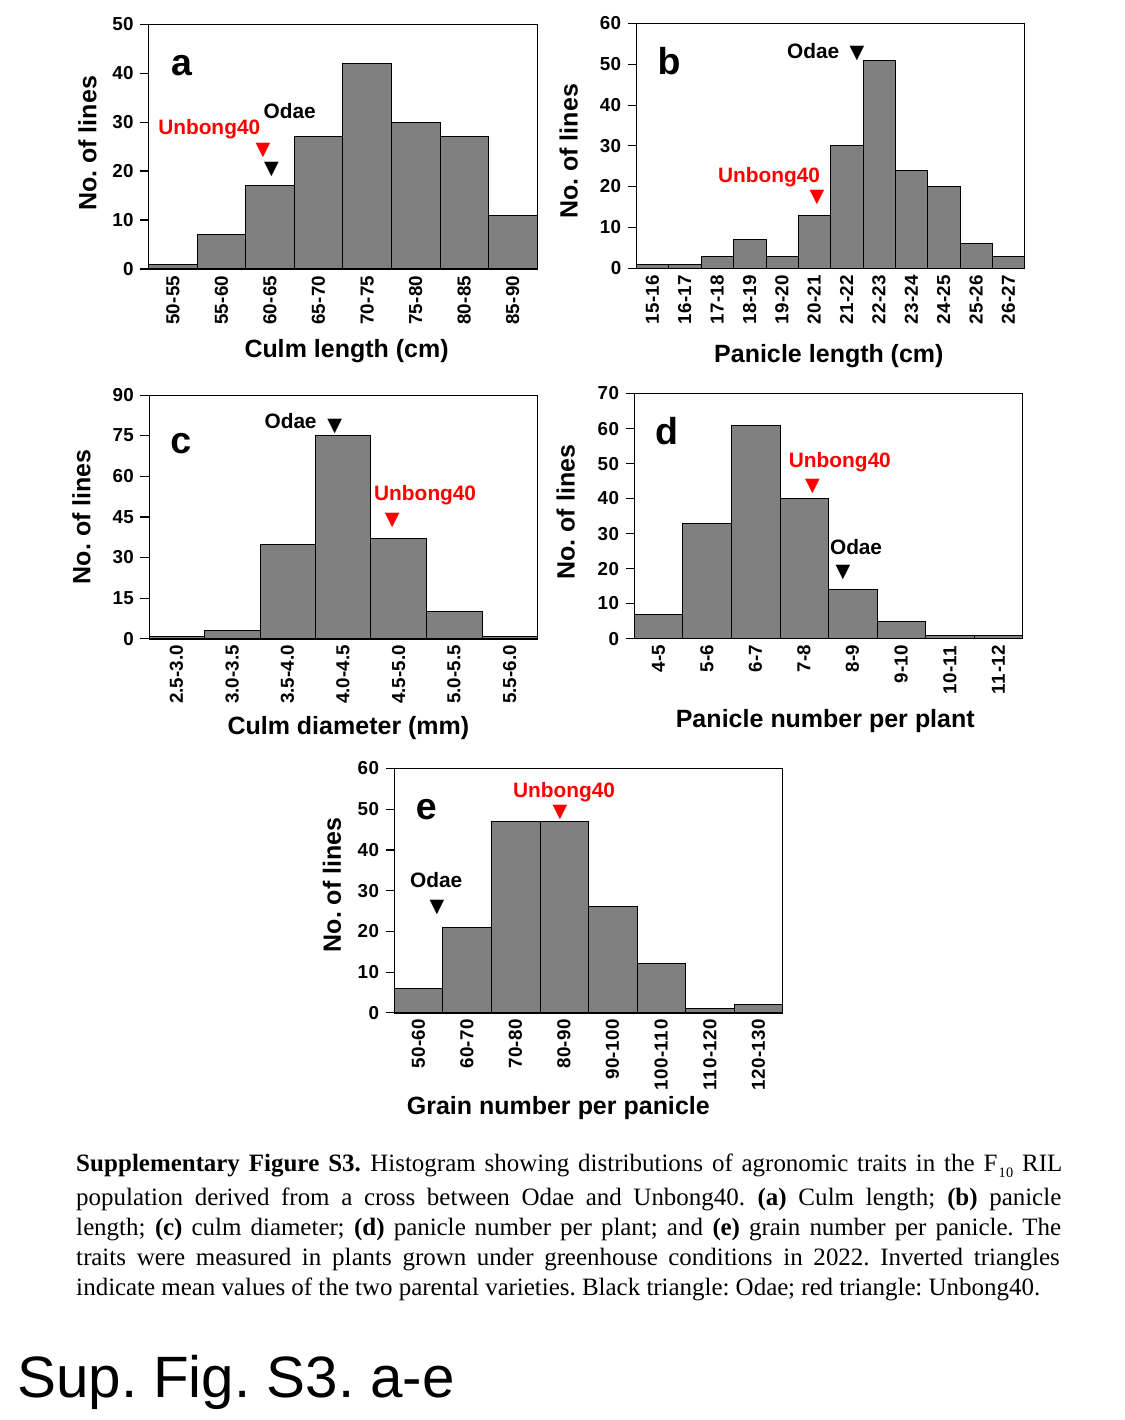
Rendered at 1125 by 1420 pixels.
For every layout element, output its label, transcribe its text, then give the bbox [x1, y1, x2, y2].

text_box Panicle length (cm) [699, 331, 959, 375]
text_box No. of lines [64, 61, 103, 226]
text_box Panicle number per plant [661, 702, 991, 740]
text_box No. of lines [547, 68, 590, 234]
chart [590, 5, 1034, 331]
text_box No. of lines [547, 429, 587, 595]
text_box Supplementary Figure S3. Histogram showing distributions of agronomic traits in the F10 RIL population derived from a cross between Odae and Unbong40. (a) Culm length; (b) panicle length; (c) culm diameter; (d) panicle number per plant; and (e) grain number per panicle. The traits were measured in plants grown under greenhouse conditions in 2022. Inverted triangles indicate mean values of the two parental varieties. Black triangle: Odae; red triangle: Unbong40. [61, 1138, 1077, 1308]
chart [588, 376, 1032, 702]
text_box No. of lines [308, 802, 348, 967]
text_box Grain number per panicle [392, 1098, 726, 1127]
text_box No. of lines [57, 434, 103, 599]
text_box Culm length (cm) [229, 332, 464, 371]
text_box Sup. Fig. S3. a-e [2, 1331, 471, 1417]
chart [103, 377, 547, 711]
chart [348, 750, 792, 1098]
text_box Culm diameter (mm) [213, 711, 485, 747]
chart [103, 6, 547, 332]
